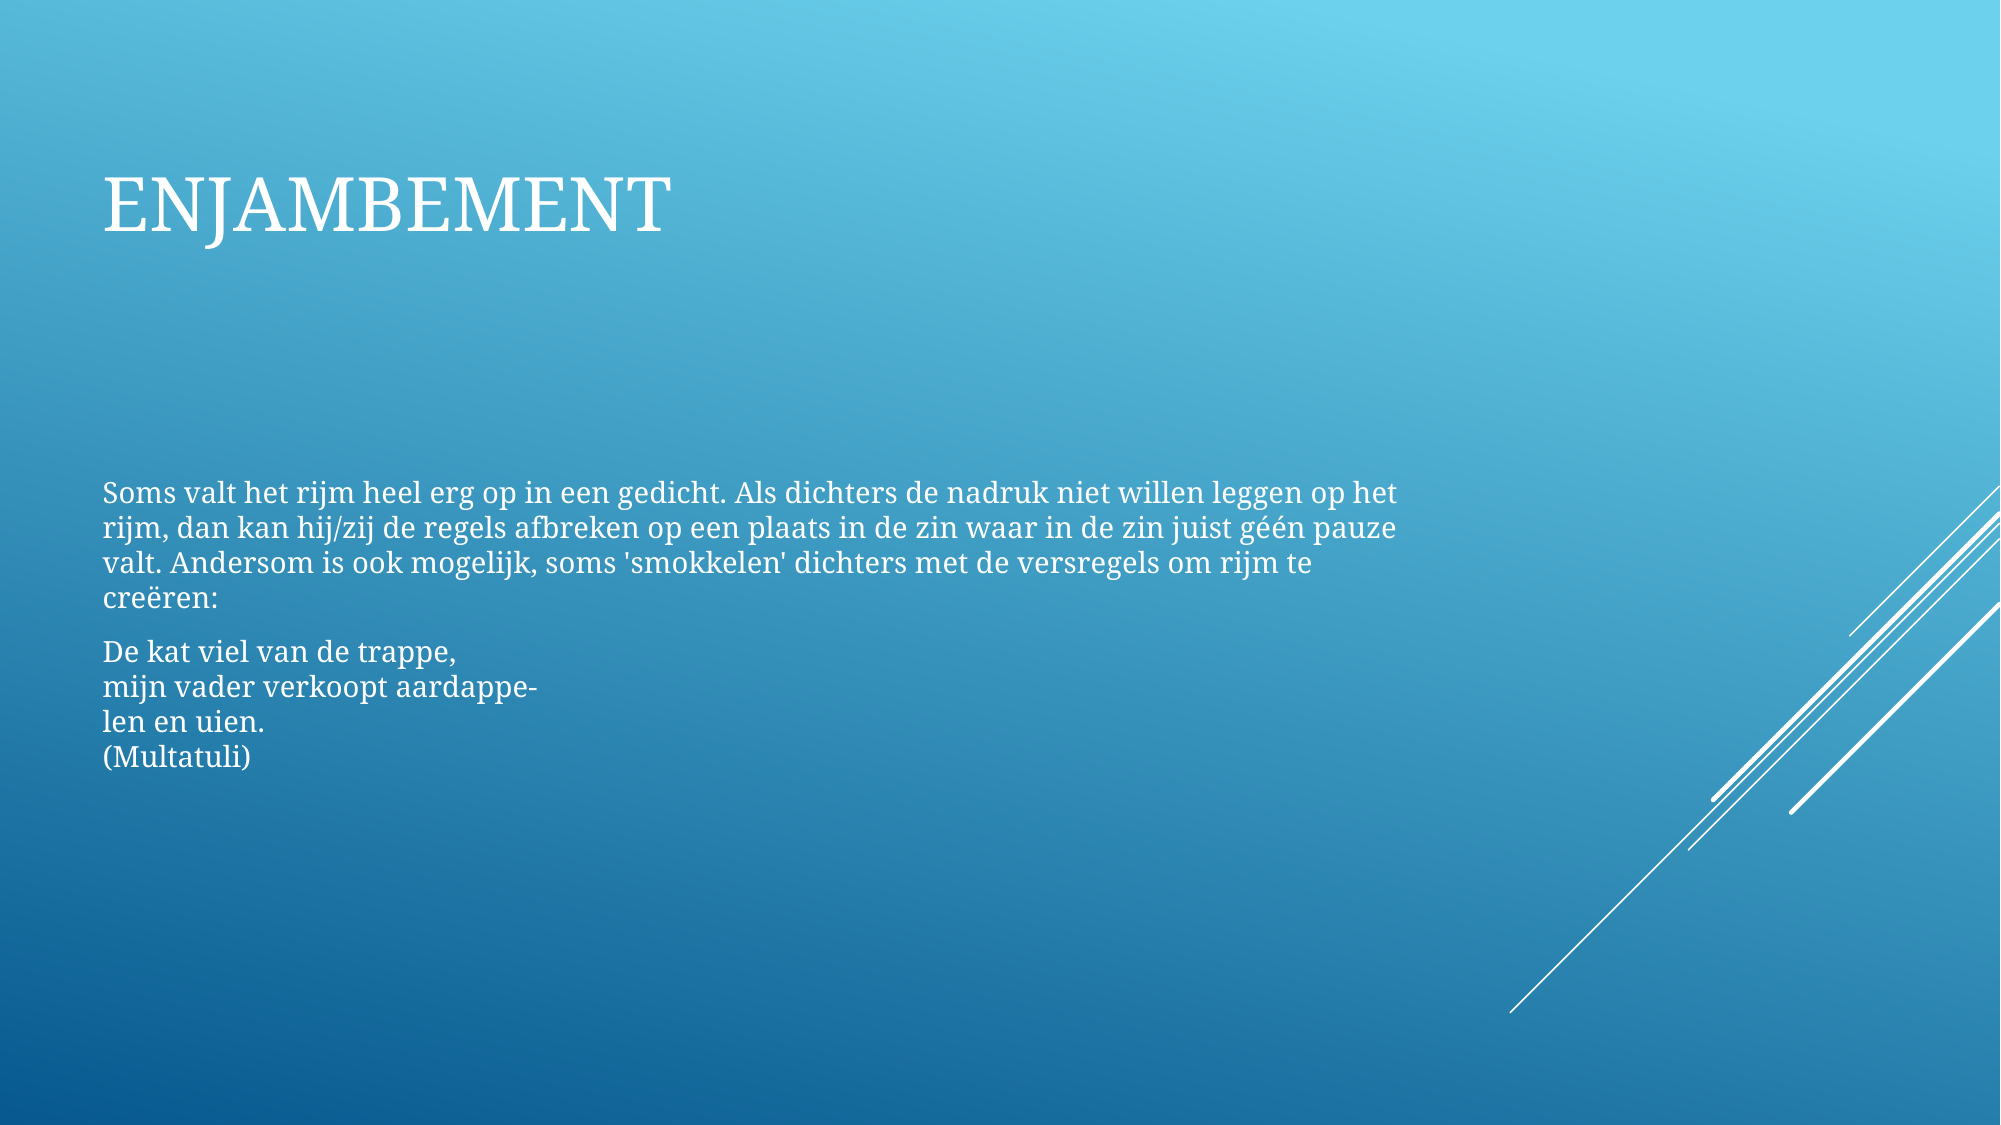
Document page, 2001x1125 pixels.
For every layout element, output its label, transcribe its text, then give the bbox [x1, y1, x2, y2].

list Soms valt het rijm heel erg op in een gedicht. Als dichters de nadruk niet willen leggen op het rijm, dan kan hij/zij de regels afbreken op een plaats in de zin waar in de zin juist géén pauze valt. Andersom is ook mogelijk, soms 'smokkelen' dichters met de versregels om rijm te creëren: De kat viel van de trappe, mijn vader verkoopt aardappe- len en uien. (Multatuli) [87, 295, 1438, 1006]
title Enjambement [87, 114, 1438, 290]
